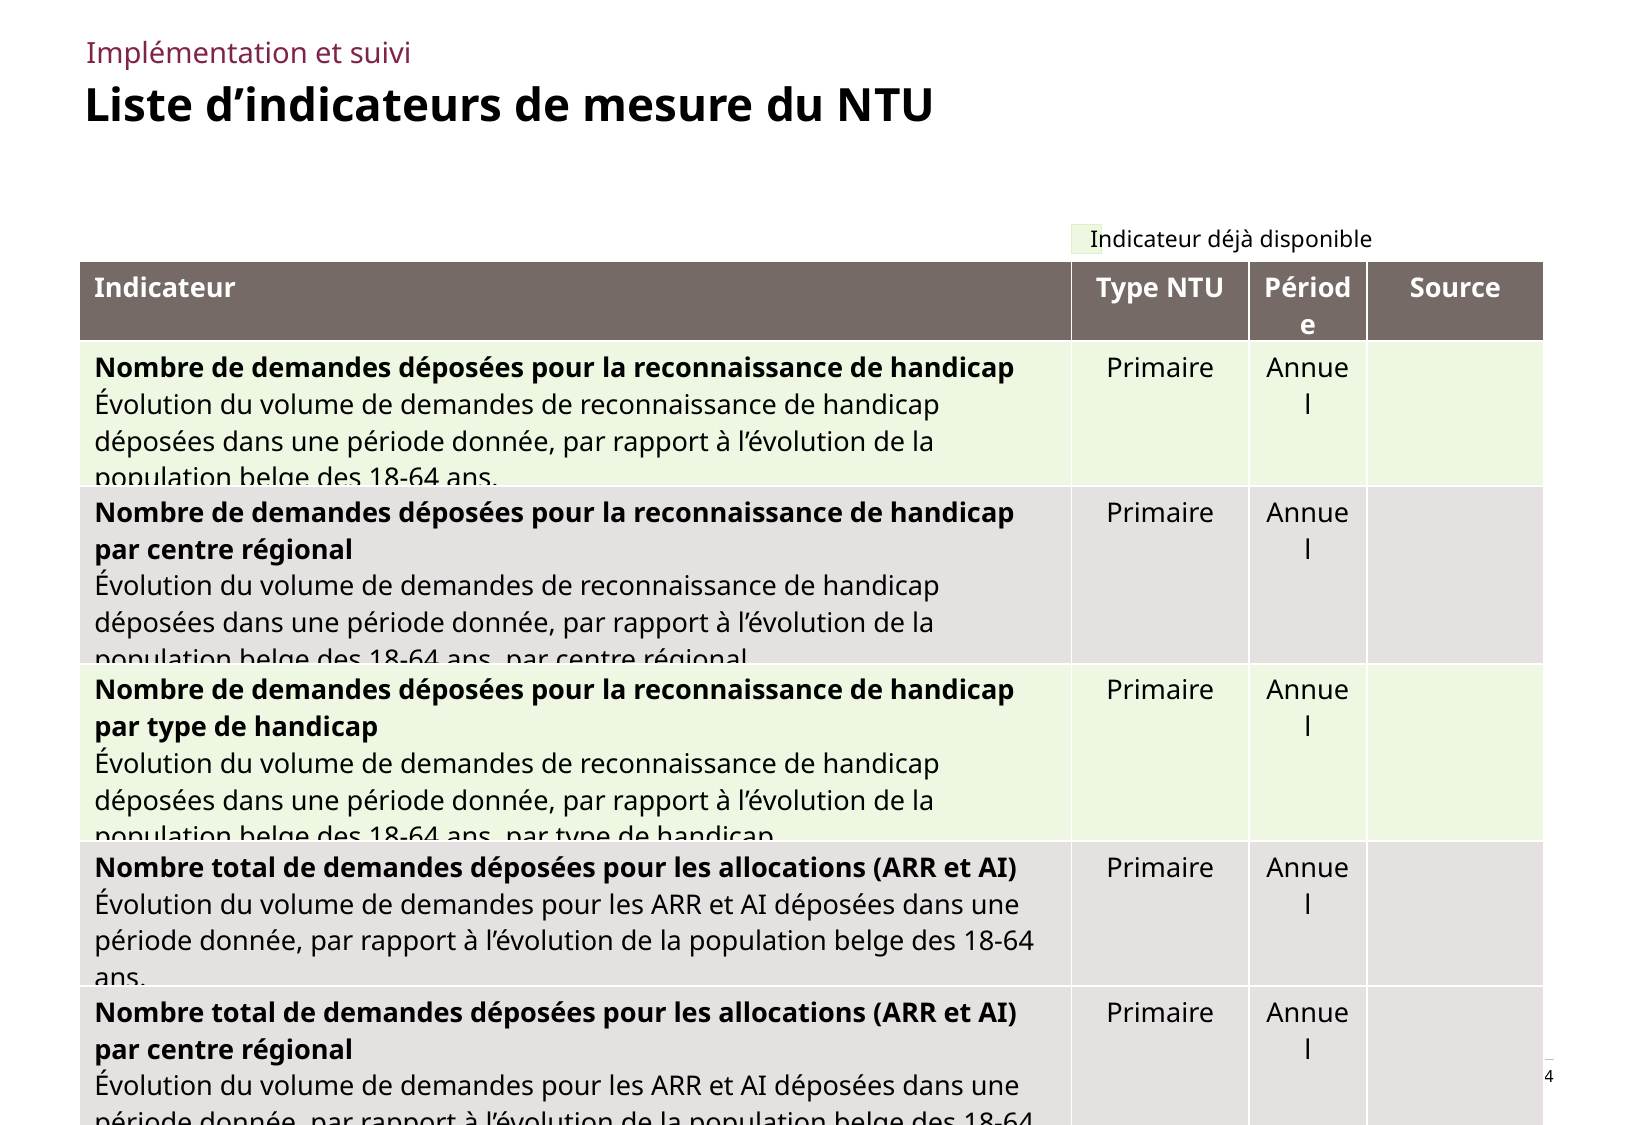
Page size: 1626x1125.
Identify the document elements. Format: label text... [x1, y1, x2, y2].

table_cell Nombre total de demandes déposées pour les allocations (ARR et AI) par centre régional Évolution du volume de demandes pour les ARR et AI déposées dans une période donnée, par rapport à l’évolution de la population belge des 18-64 ans, par centre régional. [80, 987, 1071, 1125]
table_cell Annuel [1250, 342, 1366, 485]
table_cell Annuel [1250, 487, 1366, 663]
table_header Indicateur [80, 262, 1071, 340]
table_header Type NTU [1072, 262, 1248, 340]
table_cell [1368, 987, 1543, 1125]
table_cell Primaire [1072, 342, 1248, 485]
text_box [1071, 224, 1075, 254]
table_cell Primaire [1072, 987, 1248, 1125]
table_header Source [1368, 262, 1543, 340]
table_cell [1368, 342, 1543, 485]
table_header Période [1250, 262, 1366, 340]
table_cell Primaire [1072, 665, 1248, 840]
text_box Indicateur déjà disponible [1075, 220, 1388, 260]
table_cell Annuel [1250, 842, 1366, 985]
table_cell Nombre de demandes déposées pour la reconnaissance de handicap par centre régional Évolution du volume de demandes de reconnaissance de handicap déposées dans une période donnée, par rapport à l’évolution de la population belge des 18-64 ans, par centre régional. [80, 487, 1071, 663]
text_box Implémentation et suivi [86, 38, 1522, 70]
title Liste d’indicateurs de mesure du NTU [84, 82, 1550, 229]
table_cell Nombre de demandes déposées pour la reconnaissance de handicap Évolution du volume de demandes de reconnaissance de handicap déposées dans une période donnée, par rapport à l’évolution de la population belge des 18-64 ans. [80, 342, 1071, 485]
table_cell [1368, 487, 1543, 663]
table_cell Nombre de demandes déposées pour la reconnaissance de handicap par type de handicap Évolution du volume de demandes de reconnaissance de handicap déposées dans une période donnée, par rapport à l’évolution de la population belge des 18-64 ans, par type de handicap. [80, 665, 1071, 840]
table_cell [1368, 842, 1543, 985]
table_cell Annuel [1250, 987, 1366, 1125]
table_cell [1368, 665, 1543, 840]
table_cell Primaire [1072, 842, 1248, 985]
table_cell Annuel [1250, 665, 1366, 840]
table_cell Nombre total de demandes déposées pour les allocations (ARR et AI) Évolution du volume de demandes pour les ARR et AI déposées dans une période donnée, par rapport à l’évolution de la population belge des 18-64 ans. [80, 842, 1071, 985]
table_cell Primaire [1072, 487, 1248, 663]
